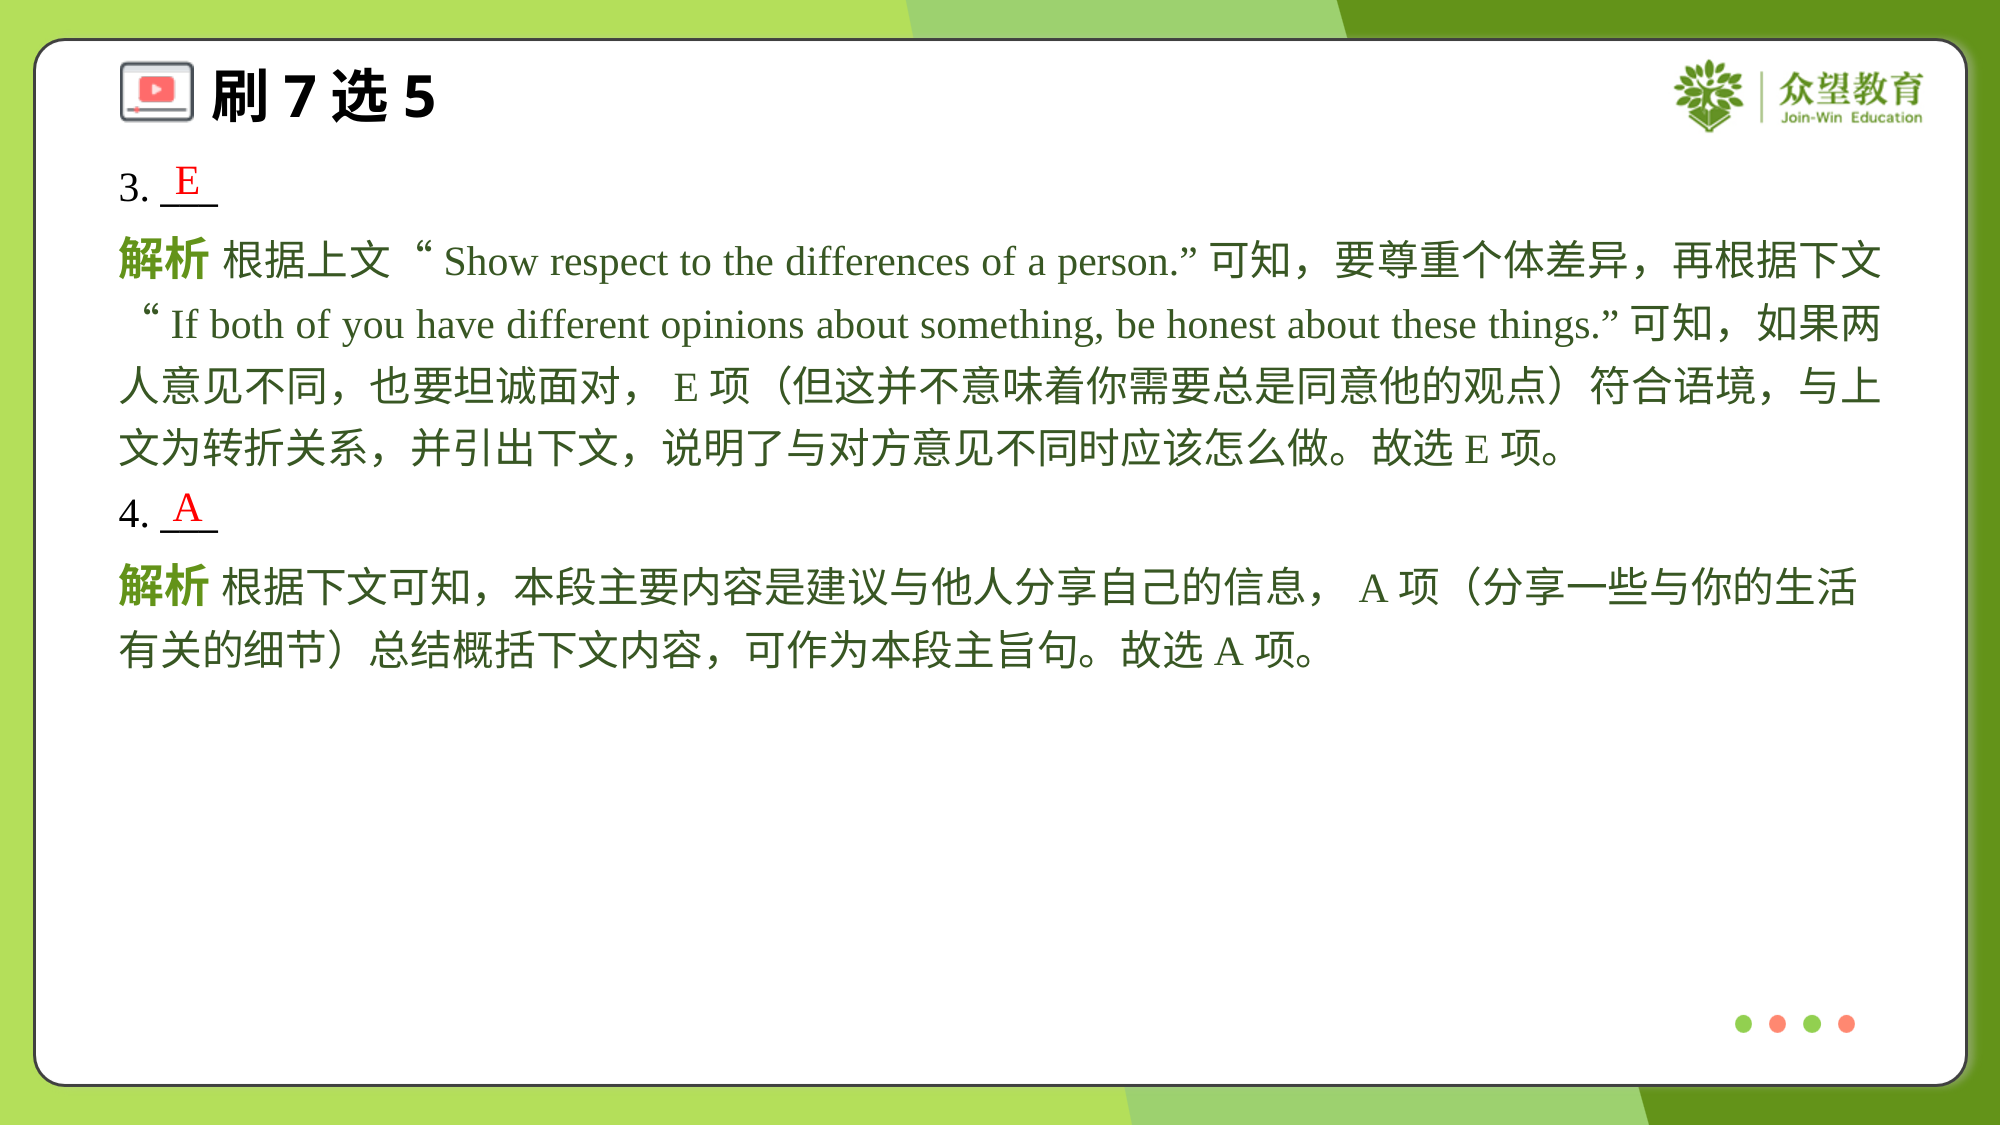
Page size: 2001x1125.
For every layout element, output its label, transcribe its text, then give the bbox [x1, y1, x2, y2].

picture [0, 0, 2000, 1125]
text_box 解析 根据上文“Show respect to the differences of a person.”可知，要尊重个体差异，再根据下文“If both of you have different opinions about something, be honest about these things.”可知，如果两人意见不同，也要坦诚面对，E项（但这并不意味着你需要总是同意他的观点）符合语境，与上文为转折关系，并引出下文，说明了与对方意见不同时应该怎么做。故选E项。 [118, 215, 1883, 468]
text_box 解析 根据下文可知，本段主要内容是建议与他人分享自己的信息，A项（分享一些与你的生活有关的细节）总结概括下文内容，可作为本段主旨句。故选A项。 [118, 542, 1883, 670]
text_box A [167, 467, 208, 525]
text_box E [170, 140, 205, 199]
text_box 3. ___ [118, 146, 1883, 204]
text_box 4. ___ [118, 473, 1883, 531]
